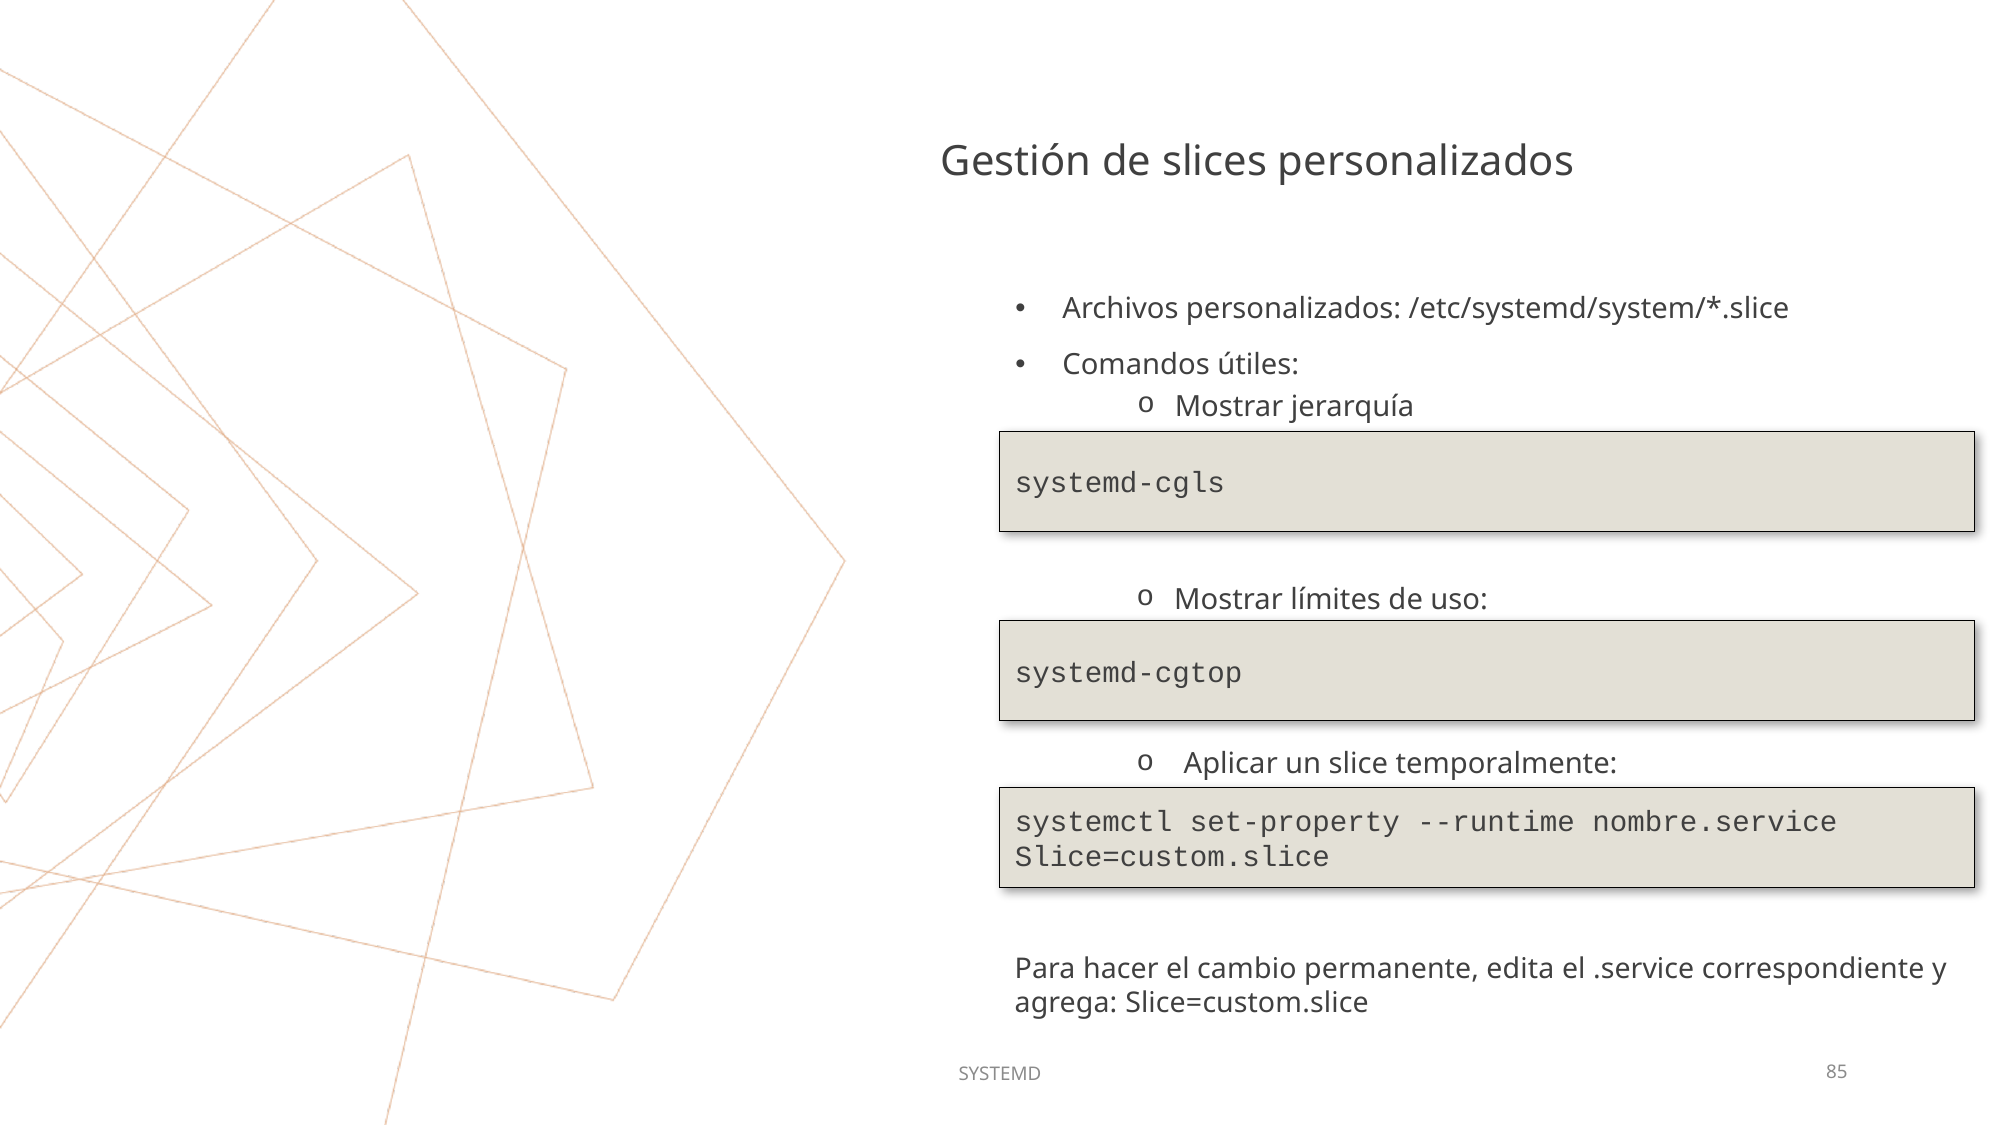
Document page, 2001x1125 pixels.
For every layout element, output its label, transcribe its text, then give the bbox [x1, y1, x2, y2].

text_box systemd-cgtop [999, 620, 1975, 721]
picture [0, 0, 893, 1125]
list Archivos personalizados: /etc/systemd/system/*.slice Comandos útiles: Mostrar jerarquía [1000, 281, 1892, 431]
footer SYSTEMD [662, 1042, 1338, 1103]
text_box Mostrar límites de uso: [999, 531, 1891, 620]
text_box systemd-cgls [999, 431, 1975, 532]
text_box Aplicar un slice temporalmente: [999, 695, 1891, 787]
text_box systemctl set-property --runtime nombre.service Slice=custom.slice [999, 787, 1975, 887]
text_box Para hacer el cambio permanente, edita el .service correspondiente y agrega: Slice=custom.slice [999, 887, 1976, 1027]
text_box Gestión de slices personalizados [925, 125, 1975, 243]
slide_number 85 [1412, 1042, 1863, 1103]
